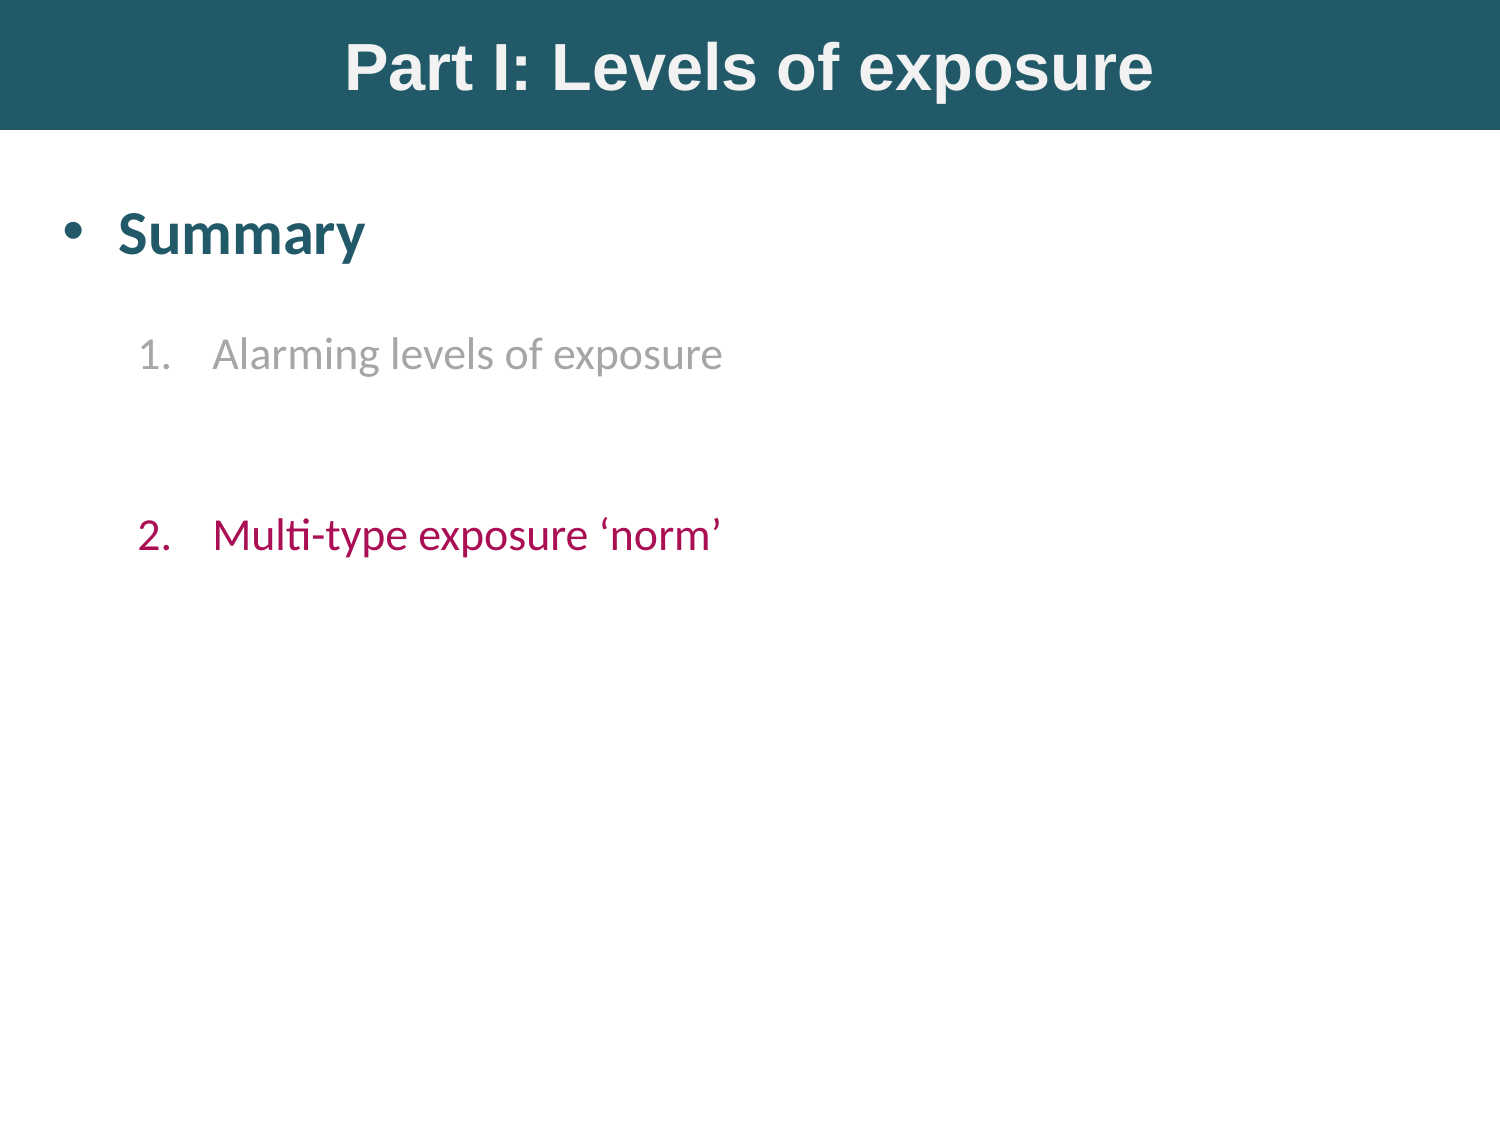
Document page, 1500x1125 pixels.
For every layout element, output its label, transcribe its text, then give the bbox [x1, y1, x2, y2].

text_box Part I: Levels of exposure [0, 0, 1500, 130]
list Summary Alarming levels of exposure Multi-type exposure ‘norm’ Maltreatment and CVE frequently co-occur [47, 185, 1408, 1030]
